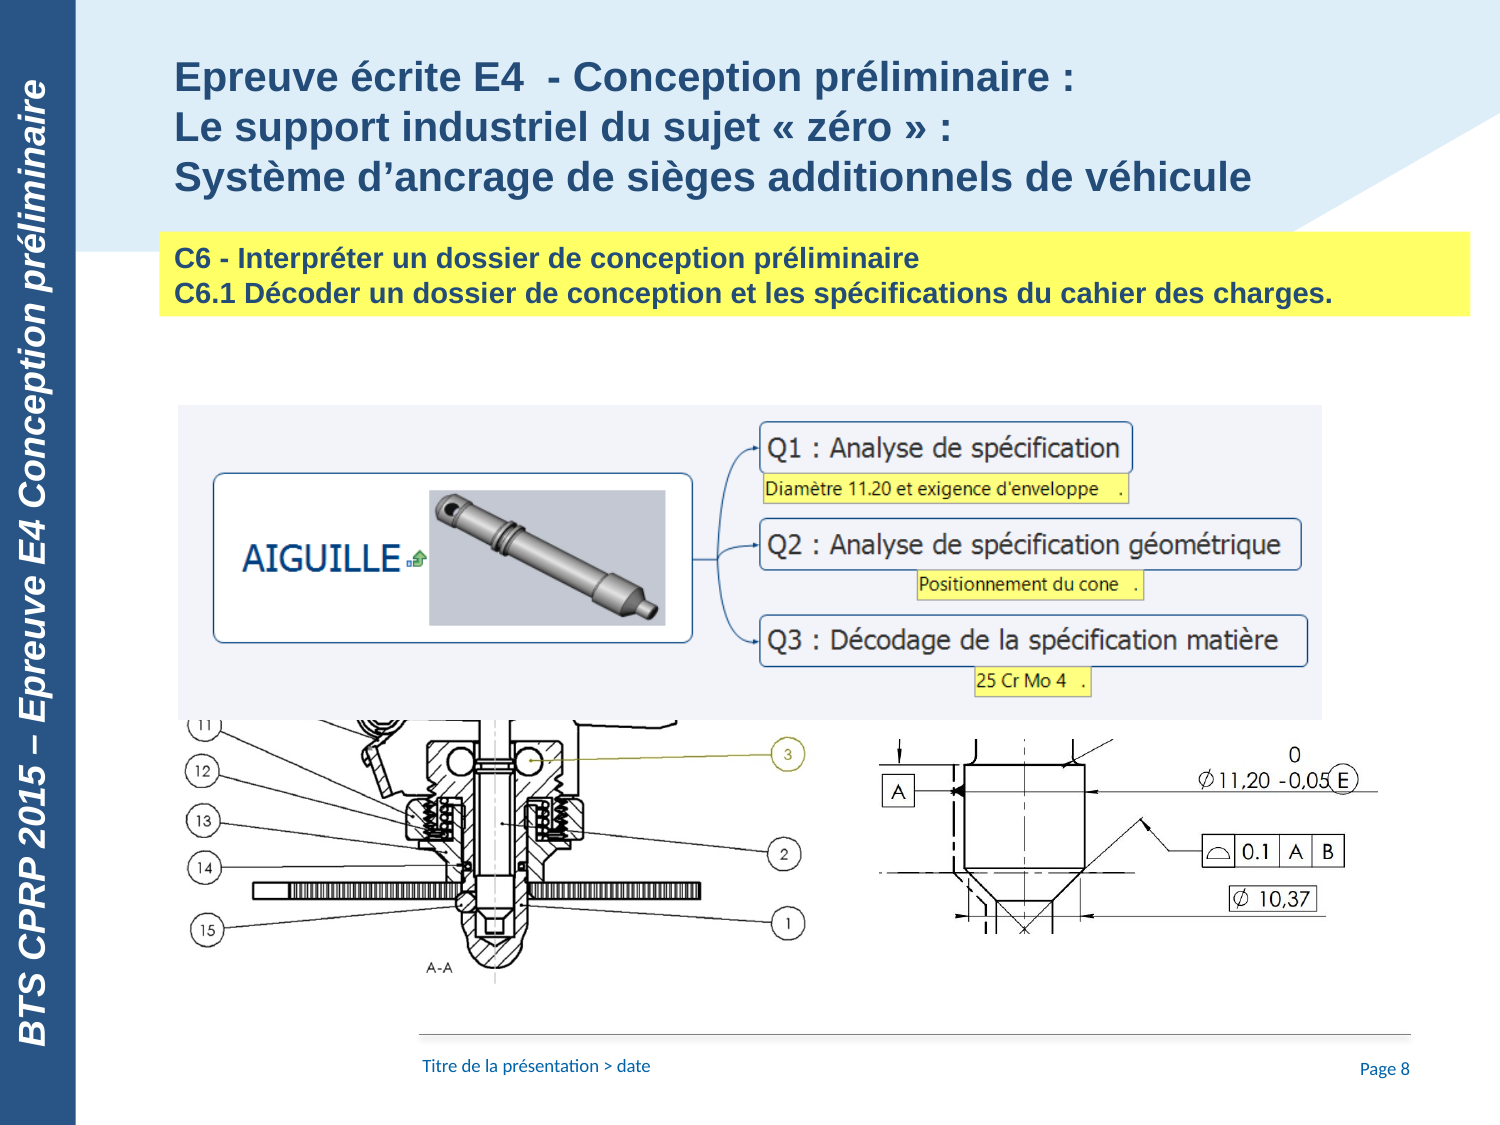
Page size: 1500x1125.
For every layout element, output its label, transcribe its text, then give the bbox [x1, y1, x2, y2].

picture [170, 405, 1323, 988]
text_box C6 - Interpréter un dossier de conception préliminaire C6.1 Décoder un dossier de conception et les spécifications du cahier des charges. [159, 231, 1471, 317]
picture [879, 739, 1378, 934]
text_box Epreuve écrite E4 - Conception préliminaire : Le support industriel du sujet « zéro » : Système d’ancrage de sièges additionnels de véhicule [159, 42, 1341, 208]
text_box BTS CPRP 2015 – Epreuve E4 Conception préliminaire [0, 0, 76, 1125]
